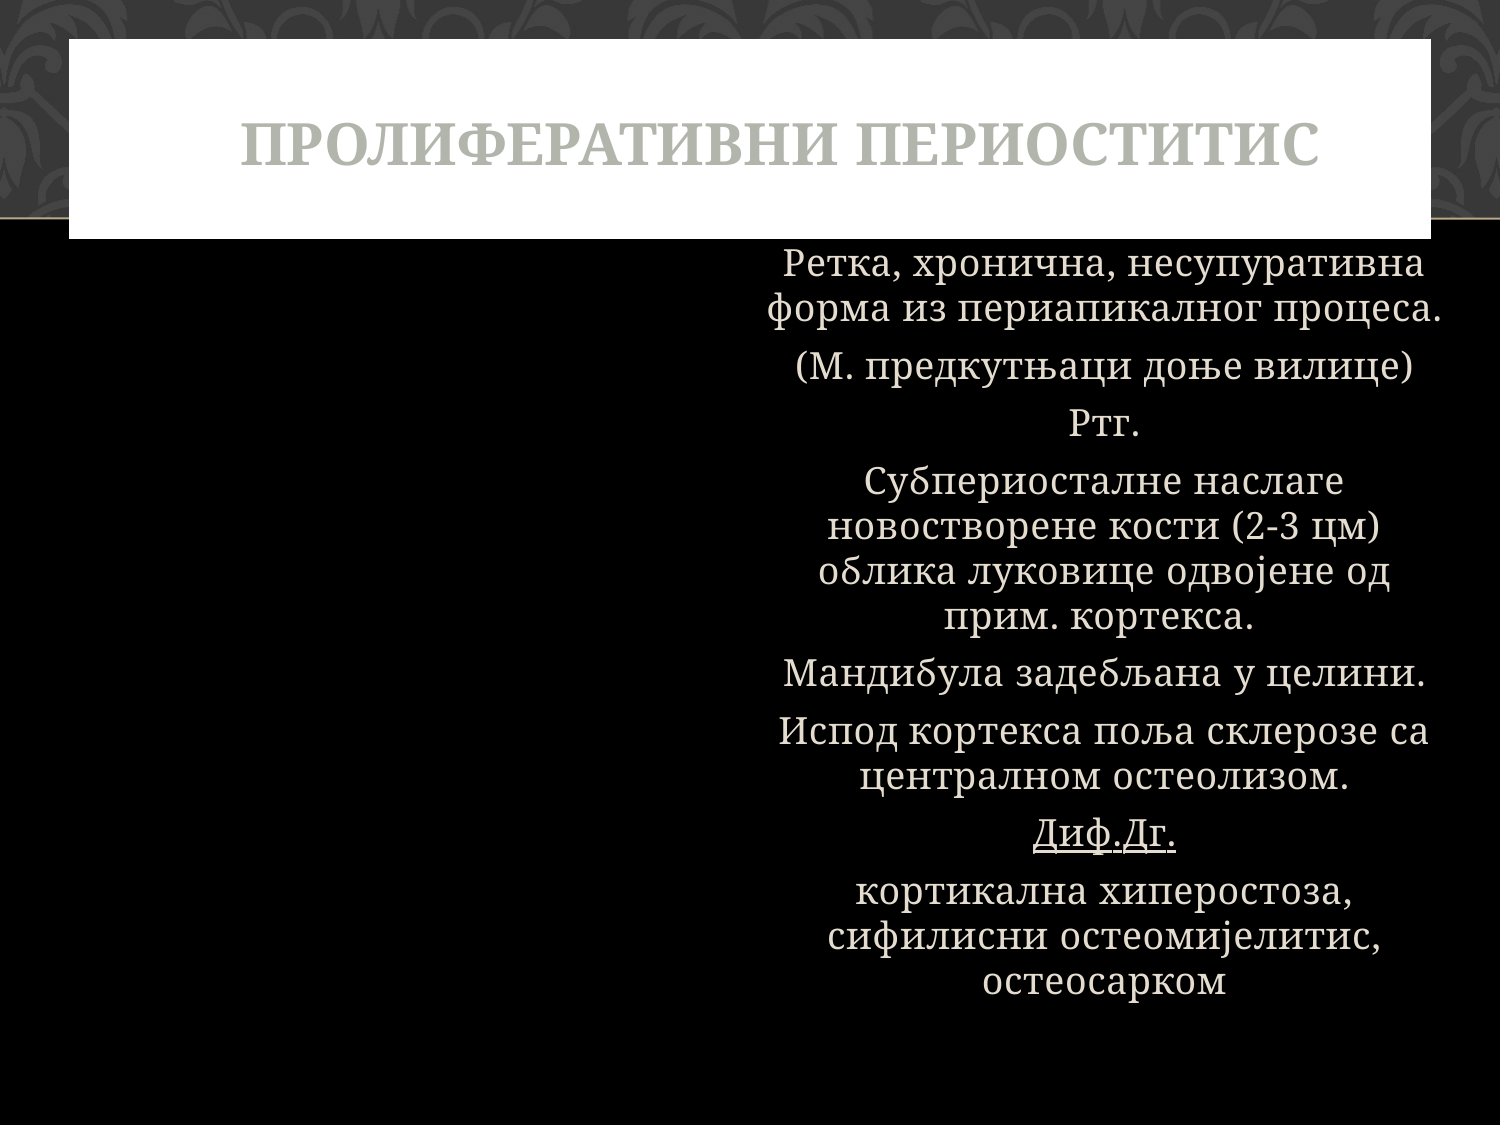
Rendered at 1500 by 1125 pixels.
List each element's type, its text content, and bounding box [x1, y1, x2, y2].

title Пролиферативни периоститис [69, 39, 1431, 239]
list Ретка, хронична, несупуративна форма из периапикалног процеса. (М. предкутњаци доње вилице) Ртг. Субпериосталне наслаге новостворене кости (2-3 цм) облика луковице одвојене од прим. кортекса. Мандибула задебљана у целини. Испод кортекса поља склерозе са централном остеолизом. Диф.Дг. кортикална хиперостоза, сифилисни остеомијелитис, остеосарком [750, 231, 1459, 1005]
